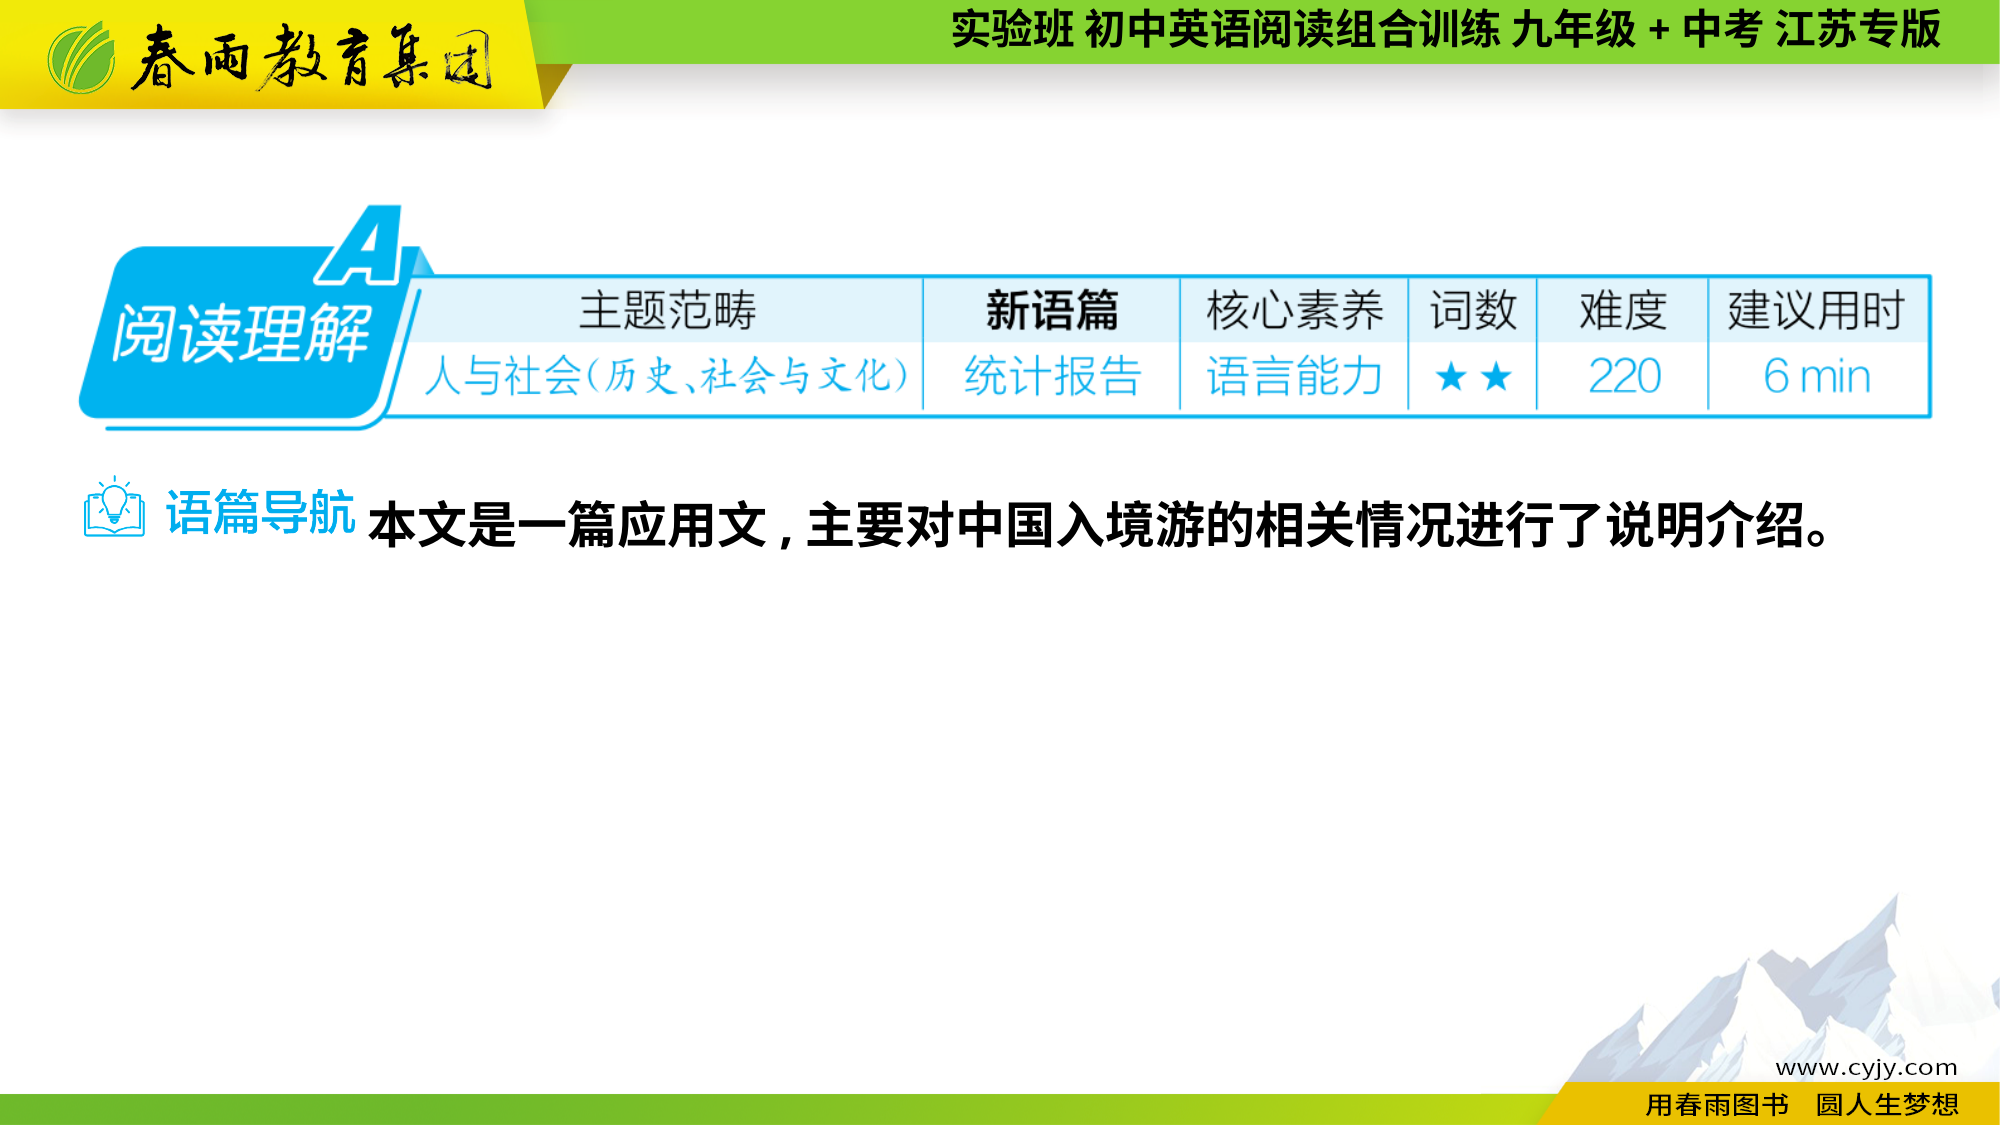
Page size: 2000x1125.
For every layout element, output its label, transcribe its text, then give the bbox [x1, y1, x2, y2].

list 本文是一篇应用文,主要对中国入境游的相关情况进行了说明介绍。 [59, 456, 1944, 551]
picture [0, 0, 2000, 1125]
